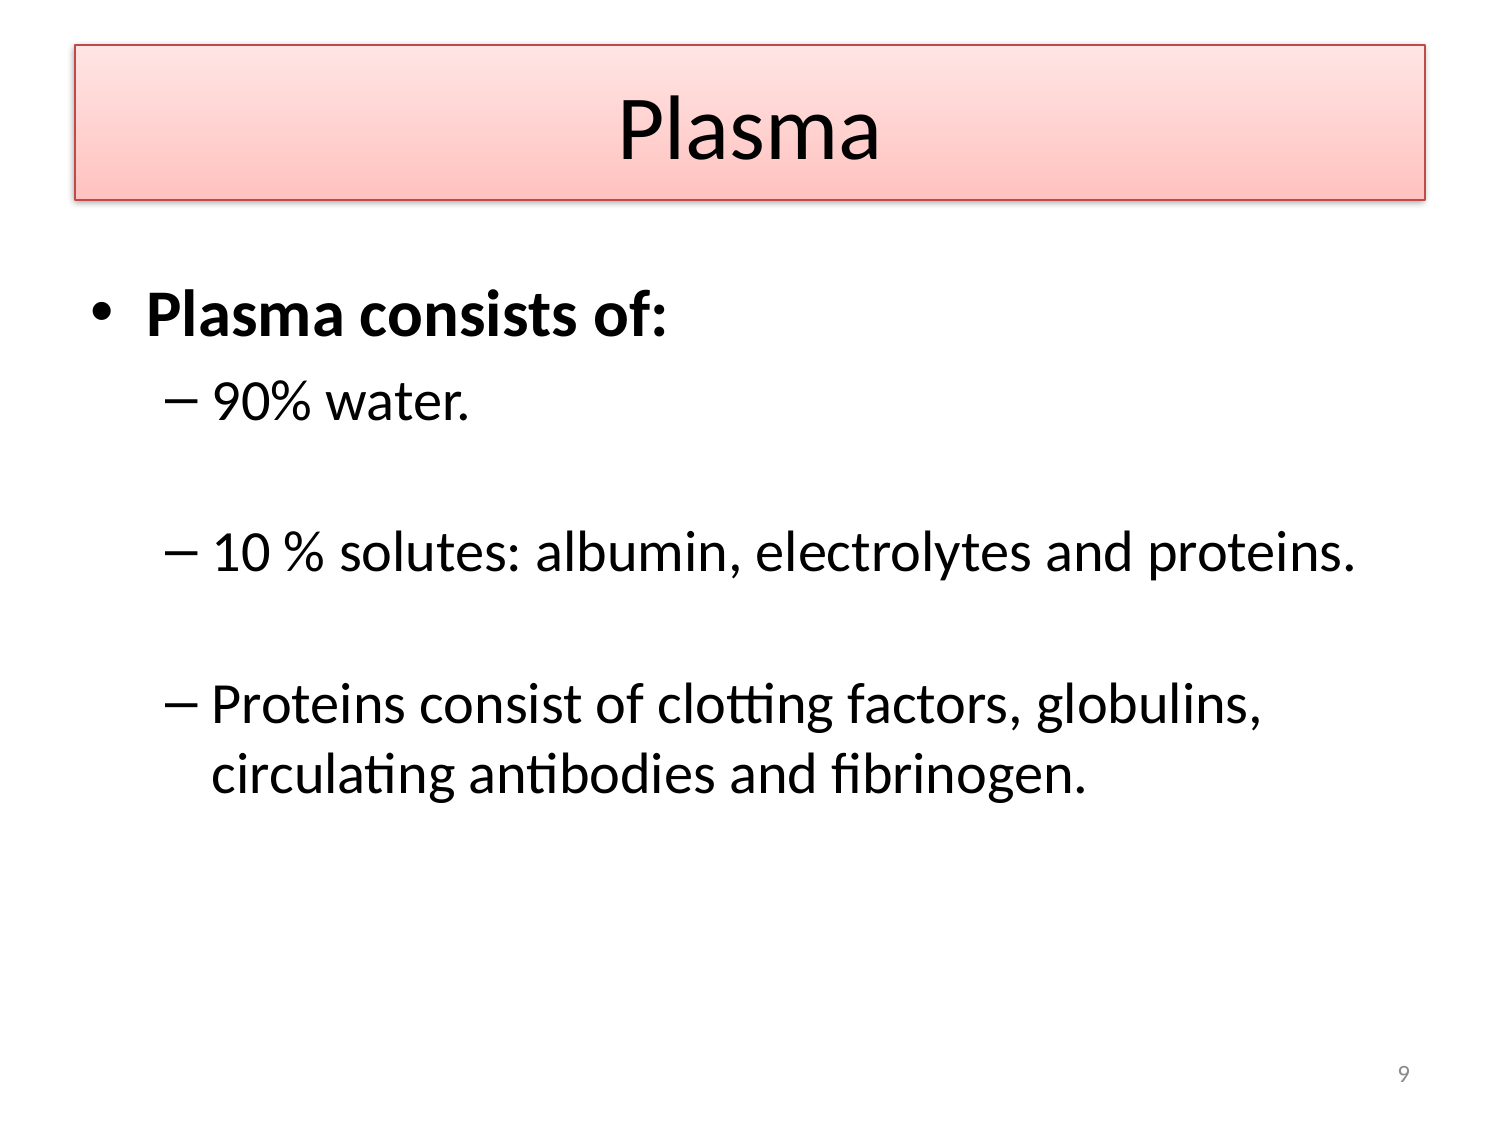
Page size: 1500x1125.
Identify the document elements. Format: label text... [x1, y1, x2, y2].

title Plasma [74, 44, 1426, 201]
list Plasma consists of: 90% water. 10 % solutes: albumin, electrolytes and proteins. Proteins consist of clotting factors, globulins, circulating antibodies and fibrinogen. [75, 262, 1425, 1005]
slide_number 9 [1074, 1042, 1425, 1103]
